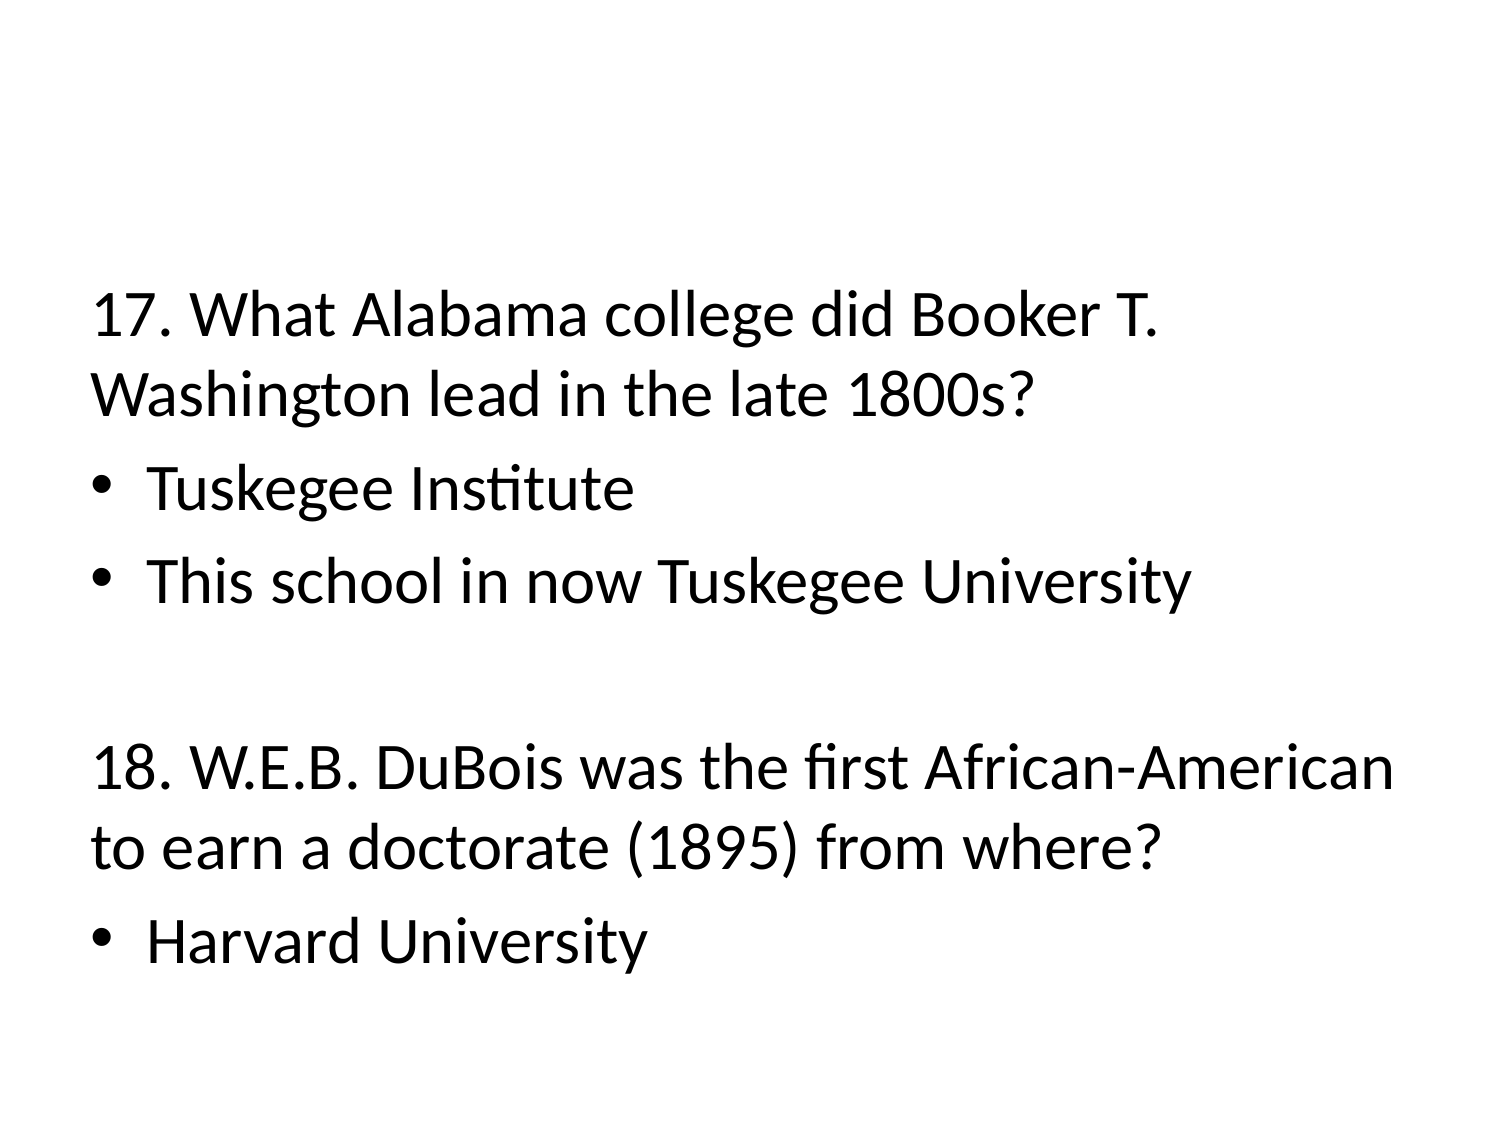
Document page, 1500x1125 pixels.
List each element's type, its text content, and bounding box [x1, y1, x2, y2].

list 17. What Alabama college did Booker T. Washington lead in the late 1800s? Tuskegee Institute This school in now Tuskegee University 18. W.E.B. DuBois was the first African-American to earn a doctorate (1895) from where? Harvard University [75, 262, 1425, 1005]
